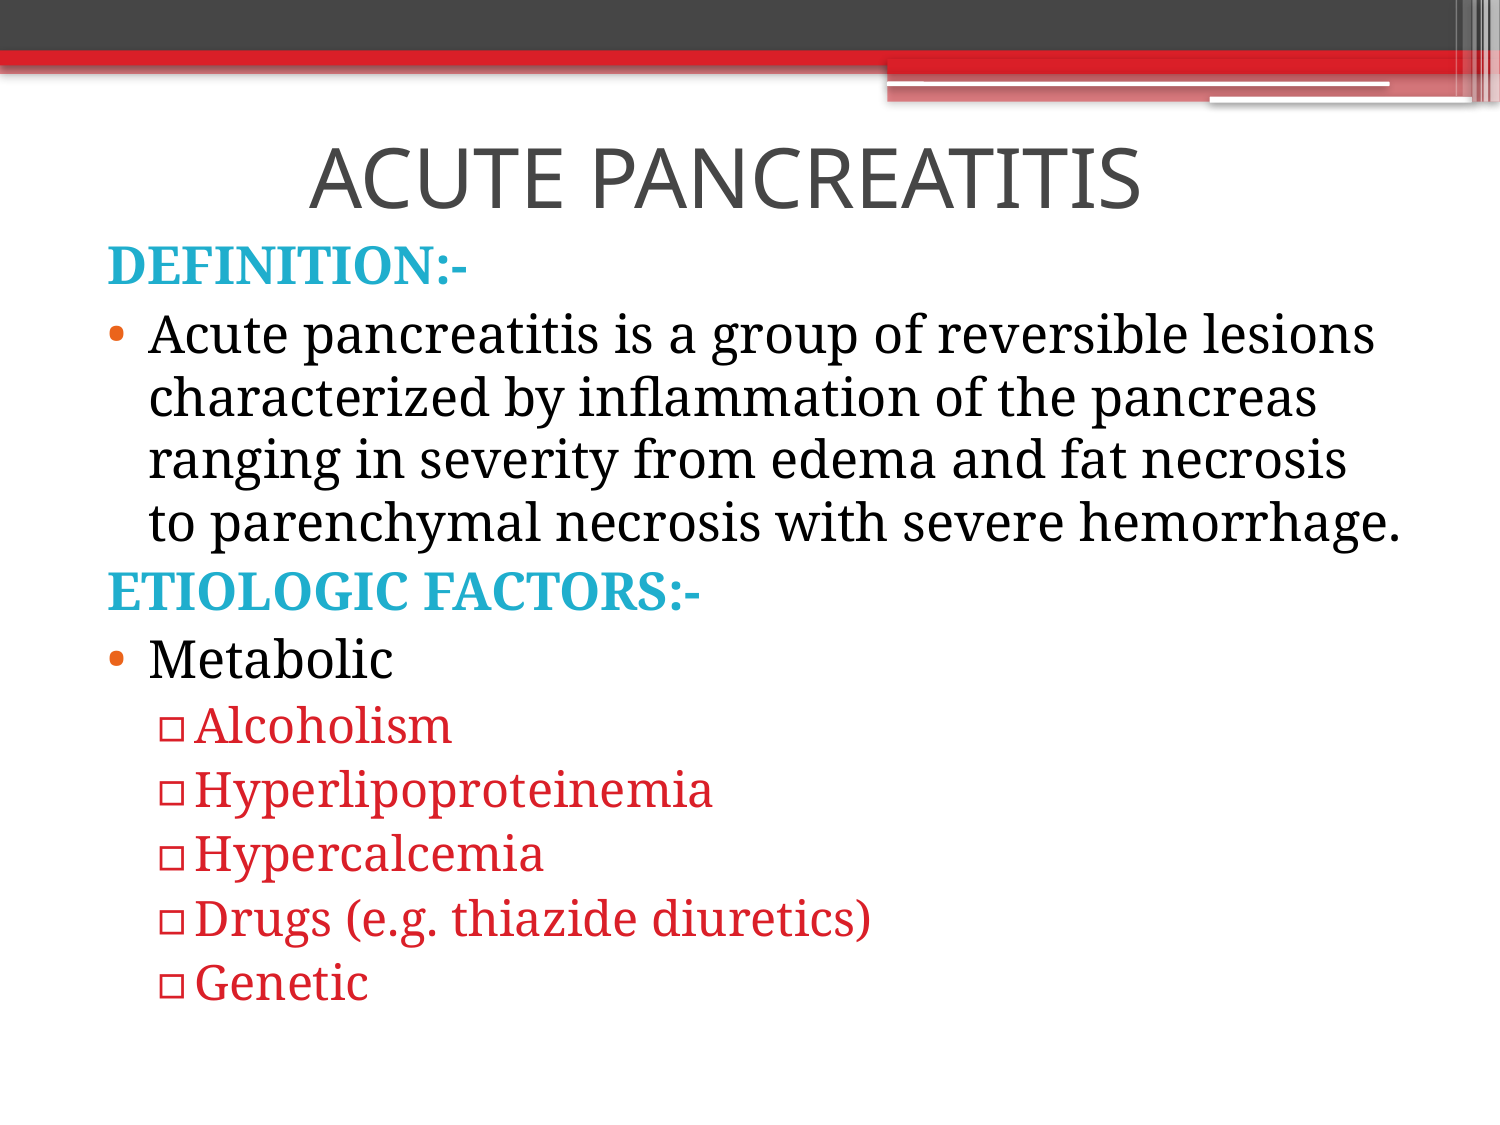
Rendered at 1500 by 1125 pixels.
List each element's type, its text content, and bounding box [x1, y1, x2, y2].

title ACUTE PANCREATITIS [62, 87, 1413, 263]
list DEFINITION:- Acute pancreatitis is a group of reversible lesions characterized by inflammation of the pancreas ranging in severity from edema and fat necrosis to parenchymal necrosis with severe hemorrhage. ETIOLOGIC FACTORS:- Metabolic Alcoholism Hyperlipoproteinemia Hypercalcemia Drugs (e.g. thiazide diuretics) Genetic [75, 224, 1425, 1079]
